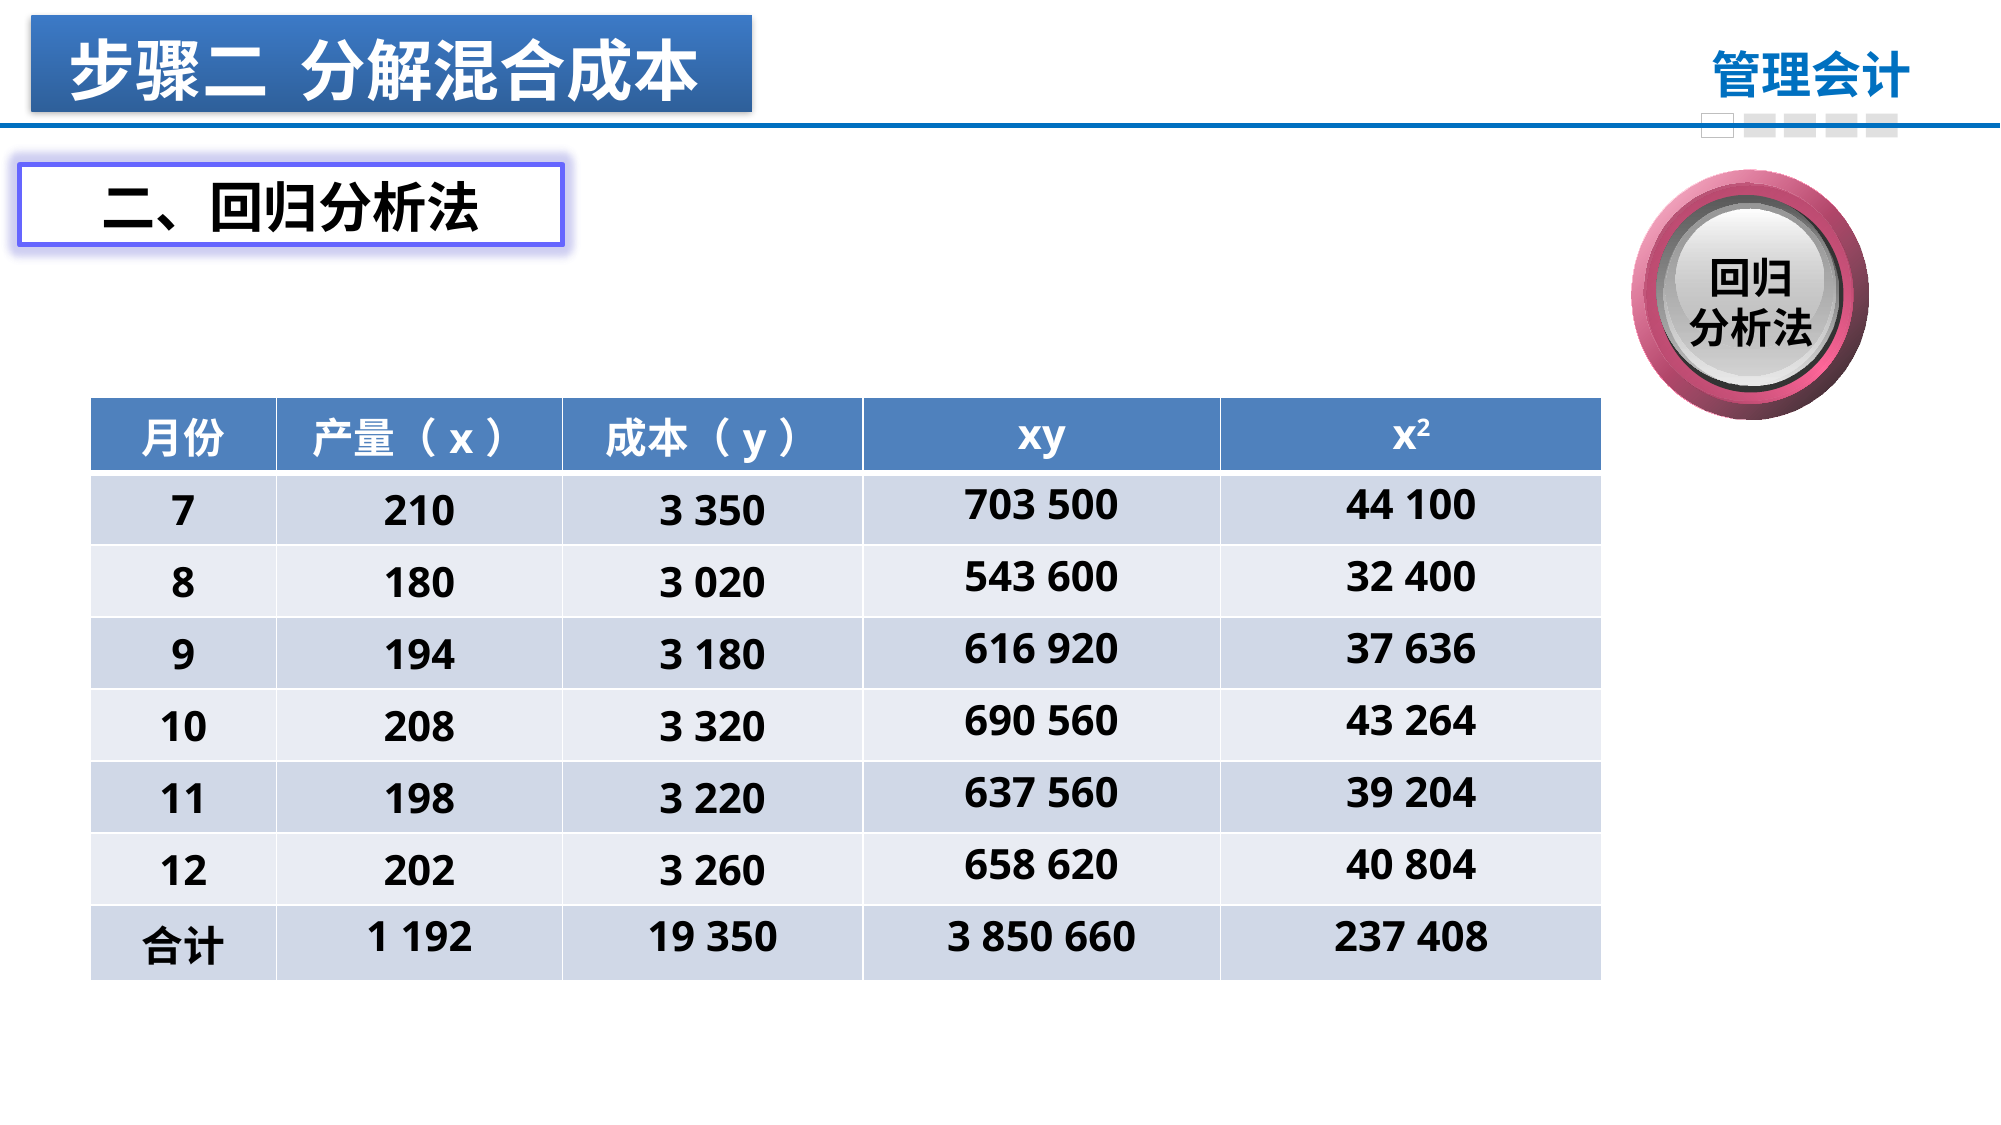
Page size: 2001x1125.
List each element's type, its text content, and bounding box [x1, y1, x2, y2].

table_header 产量（x） [277, 398, 562, 470]
table_cell 44 100 [1221, 476, 1601, 544]
table_cell 37 636 [1221, 618, 1601, 688]
table_cell 19 350 [563, 906, 862, 980]
table_cell 10 [91, 690, 276, 760]
table_cell 198 [277, 762, 562, 832]
table_cell 9 [91, 618, 276, 688]
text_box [0, 136, 587, 273]
table_cell 43 264 [1221, 690, 1601, 760]
table_cell 3 320 [563, 690, 862, 760]
table_cell 8 [91, 546, 276, 616]
table_header x2 [1221, 398, 1601, 470]
table_header 月份 [91, 398, 276, 470]
table_cell 12 [91, 834, 276, 904]
table_cell 210 [277, 476, 562, 544]
table_cell 40 804 [1221, 834, 1601, 904]
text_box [31, 14, 753, 118]
table_cell 180 [277, 546, 562, 616]
table_cell 3 350 [563, 476, 862, 544]
table_cell 1 192 [277, 906, 562, 980]
table_cell 3 220 [563, 762, 862, 832]
table_cell 3 850 660 [864, 906, 1220, 980]
table_cell 7 [91, 476, 276, 544]
table_header xy [864, 398, 1220, 470]
table_cell 3 260 [563, 834, 862, 904]
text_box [1631, 169, 1869, 421]
table_cell 合计 [91, 906, 276, 980]
table_cell 543 600 [864, 546, 1220, 616]
table_cell 237 408 [1221, 906, 1601, 980]
table_cell 194 [277, 618, 562, 688]
table_cell 690 560 [864, 690, 1220, 760]
table_cell 208 [277, 690, 562, 760]
table_cell 39 204 [1221, 762, 1601, 832]
table_cell 616 920 [864, 618, 1220, 688]
table_cell 703 500 [864, 476, 1220, 544]
table_cell 3 020 [563, 546, 862, 616]
table_header 成本（y） [563, 398, 862, 470]
table_cell 32 400 [1221, 546, 1601, 616]
table_cell 202 [277, 834, 562, 904]
table_cell 658 620 [864, 834, 1220, 904]
table_cell 11 [91, 762, 276, 832]
table_cell 3 180 [563, 618, 862, 688]
table_cell 637 560 [864, 762, 1220, 832]
